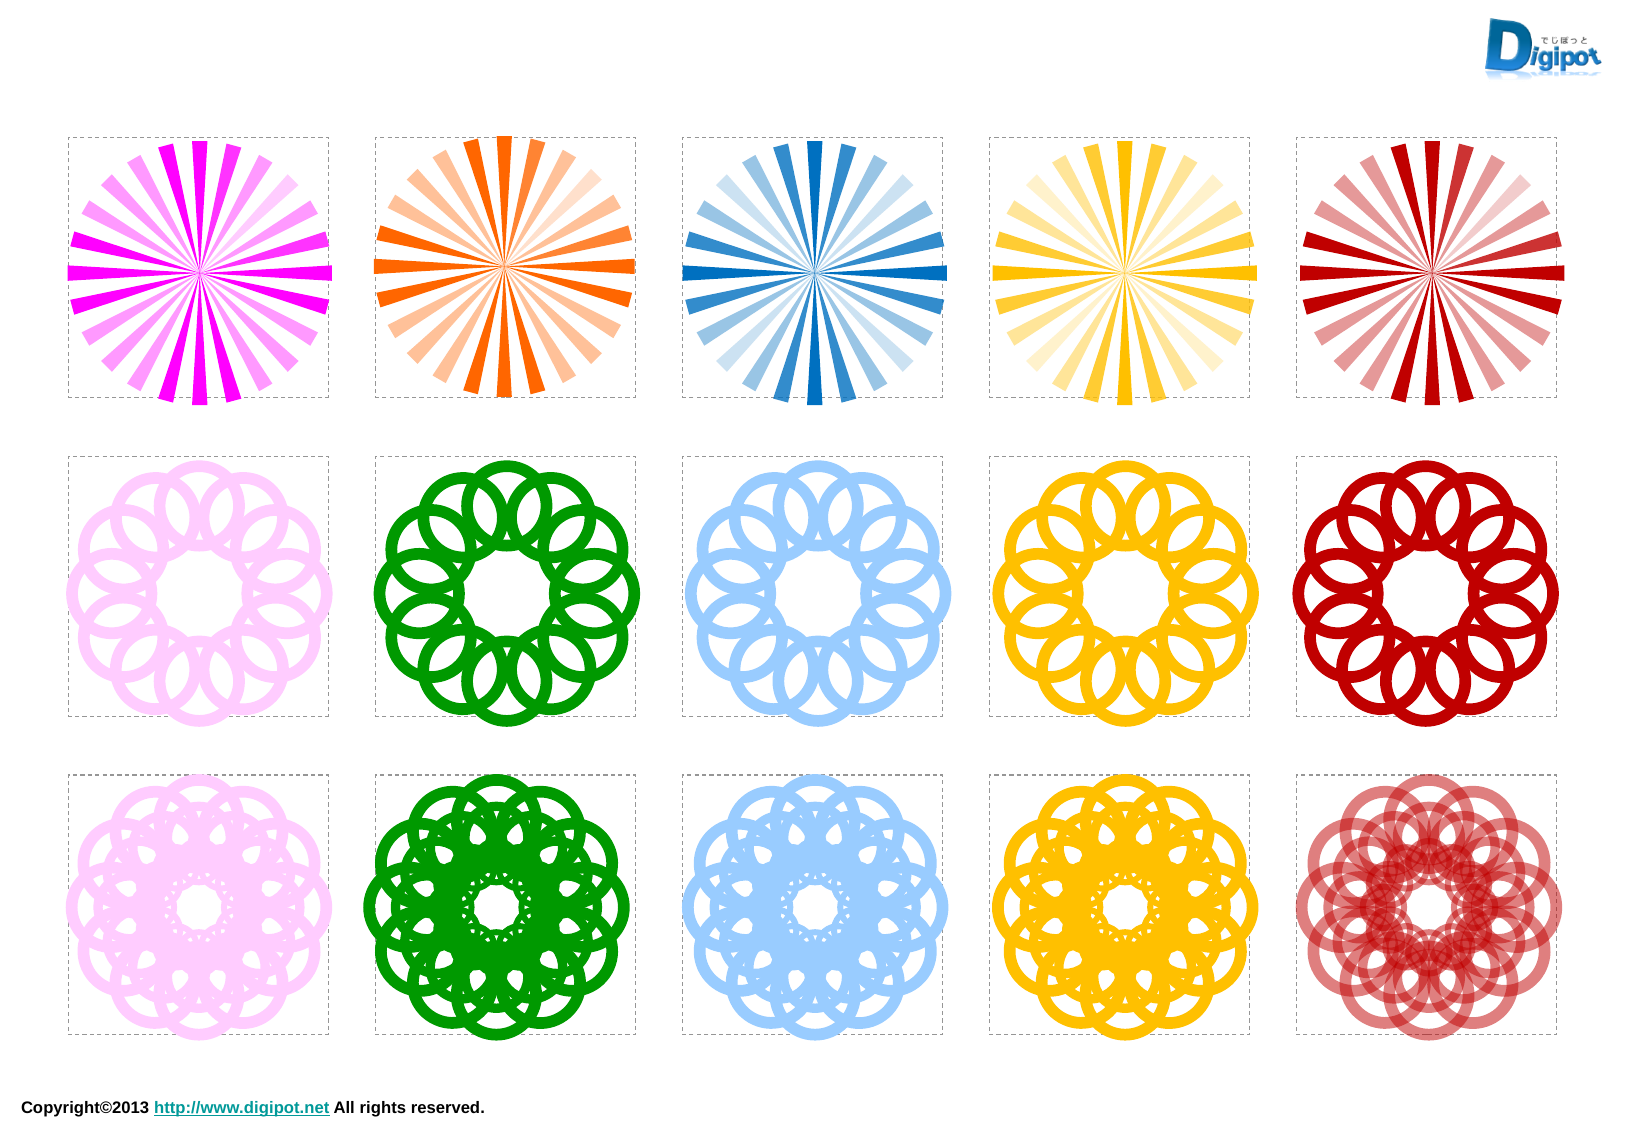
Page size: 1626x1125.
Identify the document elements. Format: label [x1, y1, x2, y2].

picture [1485, 18, 1602, 82]
text_box [682, 140, 947, 406]
text_box [65, 773, 333, 1041]
text_box [1299, 140, 1565, 406]
text_box [992, 140, 1257, 406]
text_box [681, 773, 949, 1041]
text_box [67, 140, 332, 406]
text_box [684, 460, 952, 727]
text_box [373, 460, 641, 727]
text_box [65, 460, 333, 727]
text_box [991, 773, 1259, 1041]
text_box [373, 135, 635, 397]
text_box [1295, 773, 1563, 1041]
text_box [362, 773, 630, 1041]
text_box [992, 460, 1260, 727]
text_box [1292, 460, 1560, 727]
